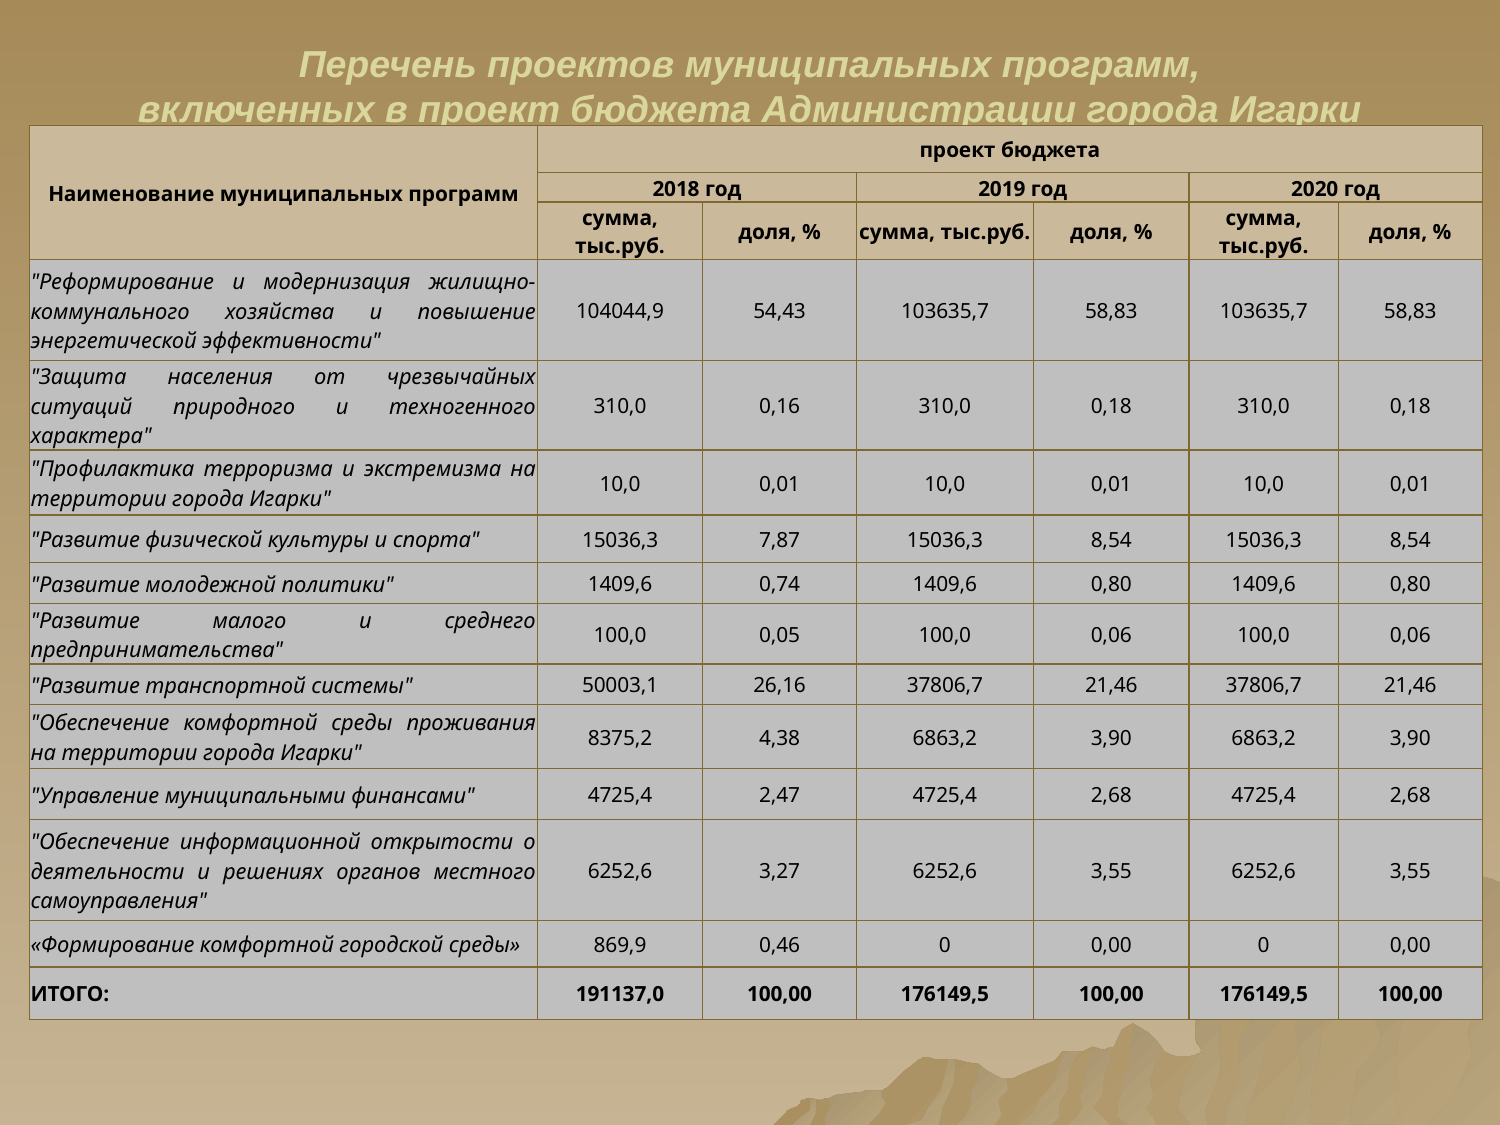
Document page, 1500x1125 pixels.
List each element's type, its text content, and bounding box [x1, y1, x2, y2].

table_cell 7,87 [703, 516, 856, 562]
table_cell 2020 год [1190, 173, 1482, 201]
table_cell 6252,6 [1190, 820, 1338, 920]
table_cell 50003,1 [538, 665, 702, 704]
table_cell ИТОГО: [30, 968, 537, 1019]
table_cell 0 [1190, 921, 1338, 966]
table_cell 3,55 [1034, 820, 1188, 920]
table_cell 54,43 [703, 260, 856, 360]
table_cell 0,01 [703, 451, 856, 514]
table_cell 10,0 [1190, 451, 1338, 514]
table_cell 3,55 [1339, 820, 1482, 920]
table_cell 15036,3 [857, 516, 1033, 562]
table_cell 37806,7 [857, 665, 1033, 704]
table_cell "Реформирование и модернизация жилищно-коммунального хозяйства и повышение энергетической эффективности" [30, 260, 537, 360]
table_cell 0,18 [1034, 361, 1188, 449]
table_cell 0,01 [1034, 451, 1188, 514]
table_cell 6863,2 [857, 705, 1033, 768]
table_cell 15036,3 [1190, 516, 1338, 562]
table_cell 10,0 [538, 451, 702, 514]
table_cell 3,90 [1034, 705, 1188, 768]
table_cell 2019 год [857, 173, 1188, 201]
table_cell 0,01 [1339, 451, 1482, 514]
table_cell 0,06 [1339, 604, 1482, 663]
table_cell 0 [857, 921, 1033, 966]
table_cell 2,68 [1034, 769, 1188, 819]
table_header проект бюджета [538, 126, 1482, 172]
table_cell 310,0 [1190, 361, 1338, 449]
table_cell 6863,2 [1190, 705, 1338, 768]
table_cell 6252,6 [857, 820, 1033, 920]
table_cell 8375,2 [538, 705, 702, 768]
table_cell 1409,6 [538, 563, 702, 603]
table_cell 176149,5 [857, 968, 1033, 1019]
table_cell 3,90 [1339, 705, 1482, 768]
table_cell 58,83 [1339, 260, 1482, 360]
table_cell 0,00 [1034, 921, 1188, 966]
table_cell 0,06 [1034, 604, 1188, 663]
table_cell "Развитие физической культуры и спорта" [30, 516, 537, 562]
table_cell сумма, тыс.руб. [538, 203, 702, 259]
table_cell доля, % [703, 203, 856, 259]
table_cell 104044,9 [538, 260, 702, 360]
table_cell 6252,6 [538, 820, 702, 920]
table_cell 15036,3 [538, 516, 702, 562]
table_cell 0,80 [1034, 563, 1188, 603]
text_box Перечень проектов муниципальных программ, включенных в проект бюджета Администрации города Игарки [74, 45, 1425, 125]
table_cell 3,27 [703, 820, 856, 920]
table_cell 21,46 [1034, 665, 1188, 704]
table_cell 103635,7 [1190, 260, 1338, 360]
table_cell "Развитие транспортной системы" [30, 665, 537, 704]
table_cell сумма, тыс.руб. [857, 203, 1033, 259]
table_cell 310,0 [538, 361, 702, 449]
table_cell "Развитие малого и среднего предпринимательства" [30, 604, 537, 663]
table_cell 2,68 [1339, 769, 1482, 819]
table_cell 0,74 [703, 563, 856, 603]
table_header Наименование муниципальных программ [30, 126, 537, 259]
table_cell 100,0 [857, 604, 1033, 663]
table_cell "Развитие молодежной политики" [30, 563, 537, 603]
table_cell 100,0 [538, 604, 702, 663]
table_cell 191137,0 [538, 968, 702, 1019]
table_cell 26,16 [703, 665, 856, 704]
table_cell 0,16 [703, 361, 856, 449]
table_cell "Профилактика терроризма и экстремизма на территории города Игарки" [30, 451, 537, 514]
table_cell 0,05 [703, 604, 856, 663]
table_cell 310,0 [857, 361, 1033, 449]
table_cell 0,46 [703, 921, 856, 966]
table_cell 100,00 [1339, 968, 1482, 1019]
table_cell «Формирование комфортной городской среды» [30, 921, 537, 966]
table_cell 21,46 [1339, 665, 1482, 704]
table_cell 176149,5 [1190, 968, 1338, 1019]
table_cell 103635,7 [857, 260, 1033, 360]
table_cell "Защита населения от чрезвычайных ситуаций природного и техногенного характера" [30, 361, 537, 449]
table_cell 0,80 [1339, 563, 1482, 603]
table_cell 2,47 [703, 769, 856, 819]
table_cell 1409,6 [1190, 563, 1338, 603]
table_cell сумма, тыс.руб. [1190, 203, 1338, 259]
table_cell 100,00 [703, 968, 856, 1019]
table_cell 4725,4 [538, 769, 702, 819]
table_cell 10,0 [857, 451, 1033, 514]
table_cell 100,00 [1034, 968, 1188, 1019]
table_cell "Обеспечение комфортной среды проживания на территории города Игарки" [30, 705, 537, 768]
table_cell 58,83 [1034, 260, 1188, 360]
table_cell "Обеспечение информационной открытости о деятельности и решениях органов местного самоуправления" [30, 820, 537, 920]
table_cell 8,54 [1339, 516, 1482, 562]
table_cell 4,38 [703, 705, 856, 768]
table_cell 869,9 [538, 921, 702, 966]
table_cell "Управление муниципальными финансами" [30, 769, 537, 819]
table_cell 1409,6 [857, 563, 1033, 603]
table_cell доля, % [1339, 203, 1482, 259]
table_cell 100,0 [1190, 604, 1338, 663]
table_cell 8,54 [1034, 516, 1188, 562]
table_cell 4725,4 [857, 769, 1033, 819]
table_cell 4725,4 [1190, 769, 1338, 819]
table_cell 0,18 [1339, 361, 1482, 449]
table_cell 0,00 [1339, 921, 1482, 966]
table_cell 37806,7 [1190, 665, 1338, 704]
table_cell доля, % [1034, 203, 1188, 259]
table_cell 2018 год [538, 173, 856, 201]
